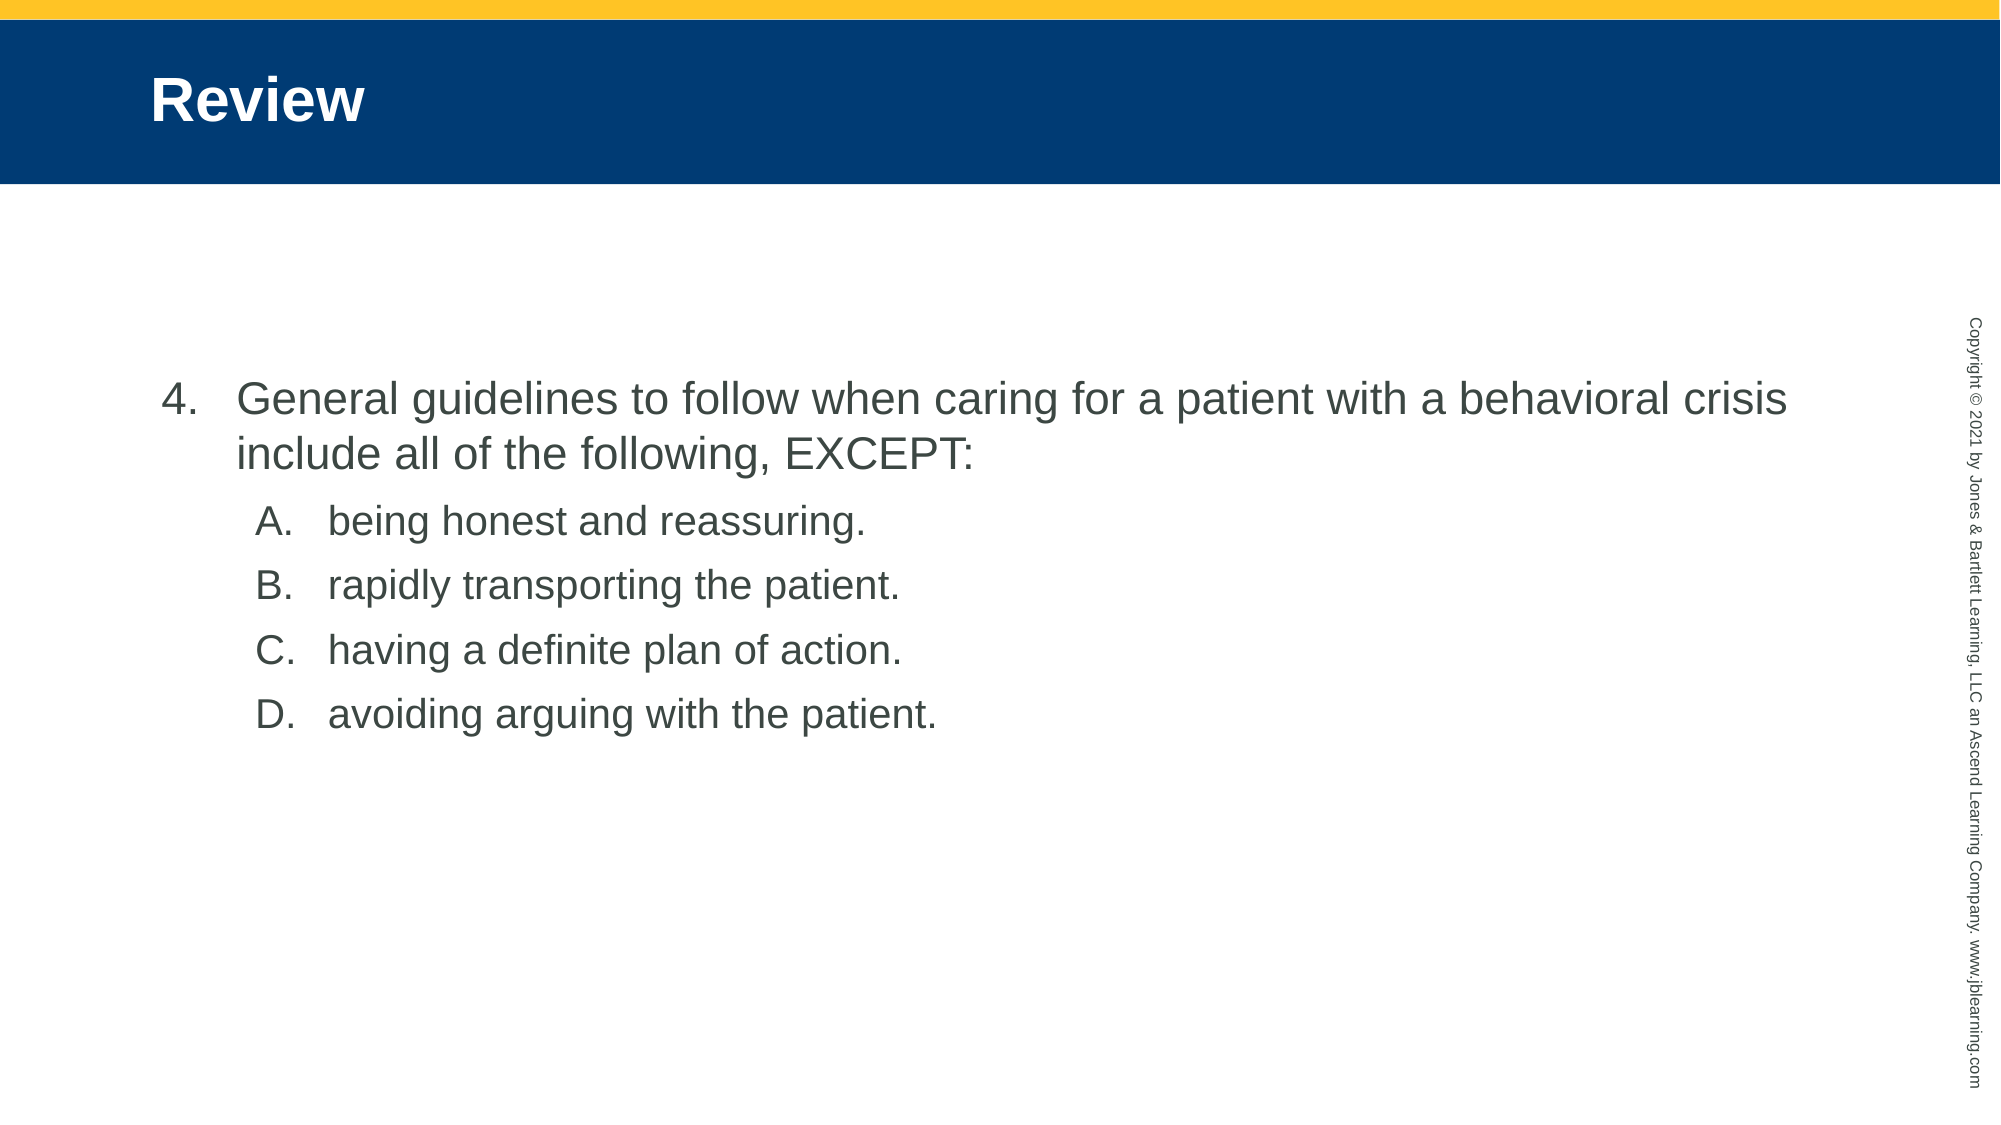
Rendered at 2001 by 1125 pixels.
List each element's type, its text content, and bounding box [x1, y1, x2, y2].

title Review [0, 19, 2000, 185]
list General guidelines to follow when caring for a patient with a behavioral crisis include all of the following, EXCEPT: being honest and reassuring. rapidly transporting the patient. having a definite plan of action. avoiding arguing with the patient. [146, 361, 1859, 1016]
